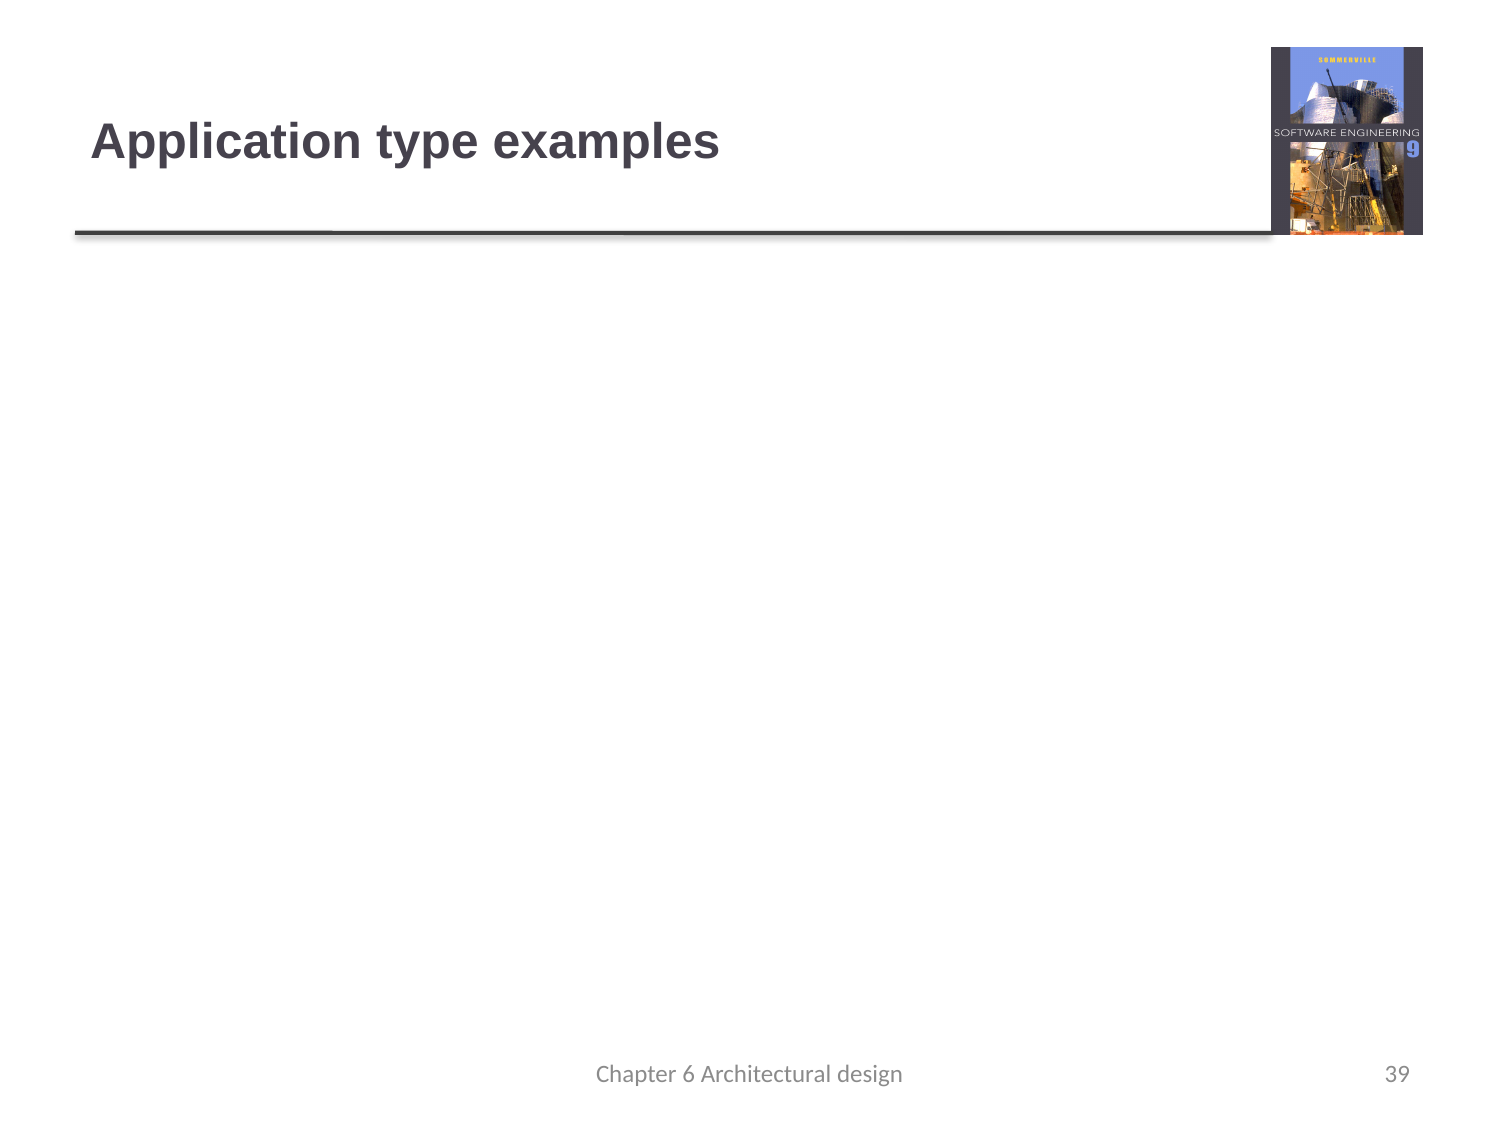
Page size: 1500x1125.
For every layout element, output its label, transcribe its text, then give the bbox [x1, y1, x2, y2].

slide_number 39 [1074, 1042, 1425, 1103]
picture [1272, 47, 1423, 235]
footer Chapter 6 Architectural design [512, 1042, 988, 1103]
title Application type examples [74, 44, 1272, 233]
